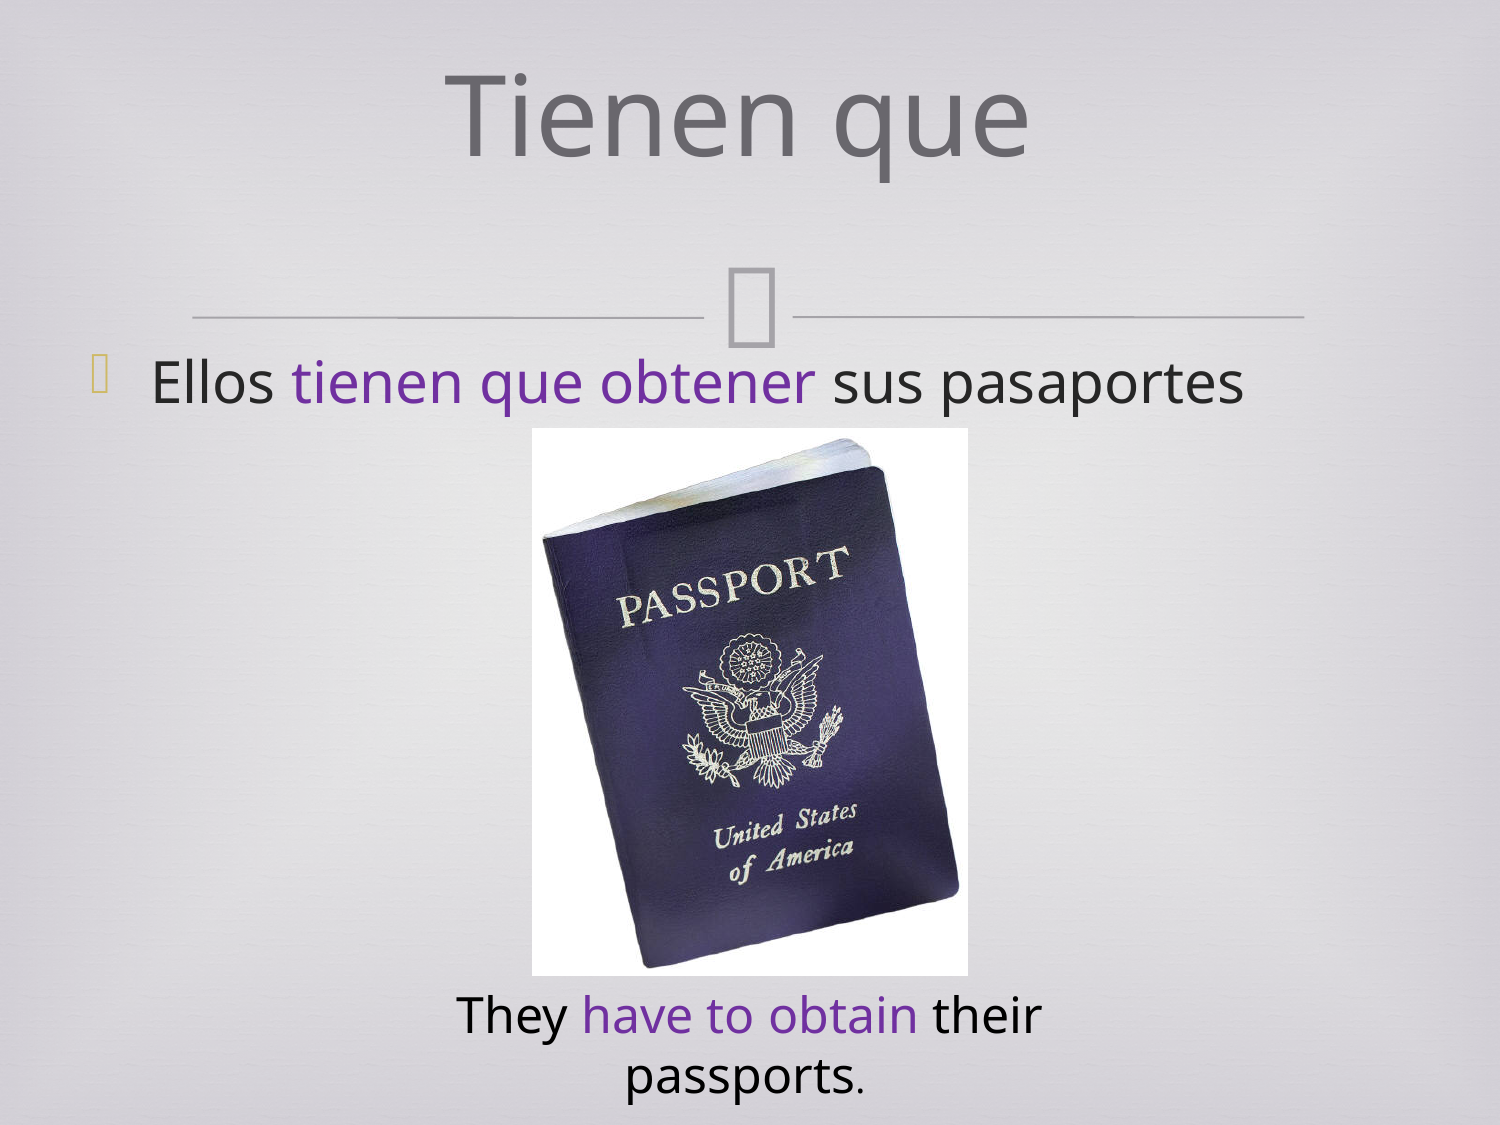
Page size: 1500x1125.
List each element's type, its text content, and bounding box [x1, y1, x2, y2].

text_box They have to obtain their passports. [324, 975, 1175, 1111]
list Ellos tienen que obtener sus pasaportes [75, 337, 1425, 1005]
picture [531, 428, 969, 977]
title Tienen que [102, 24, 1376, 198]
